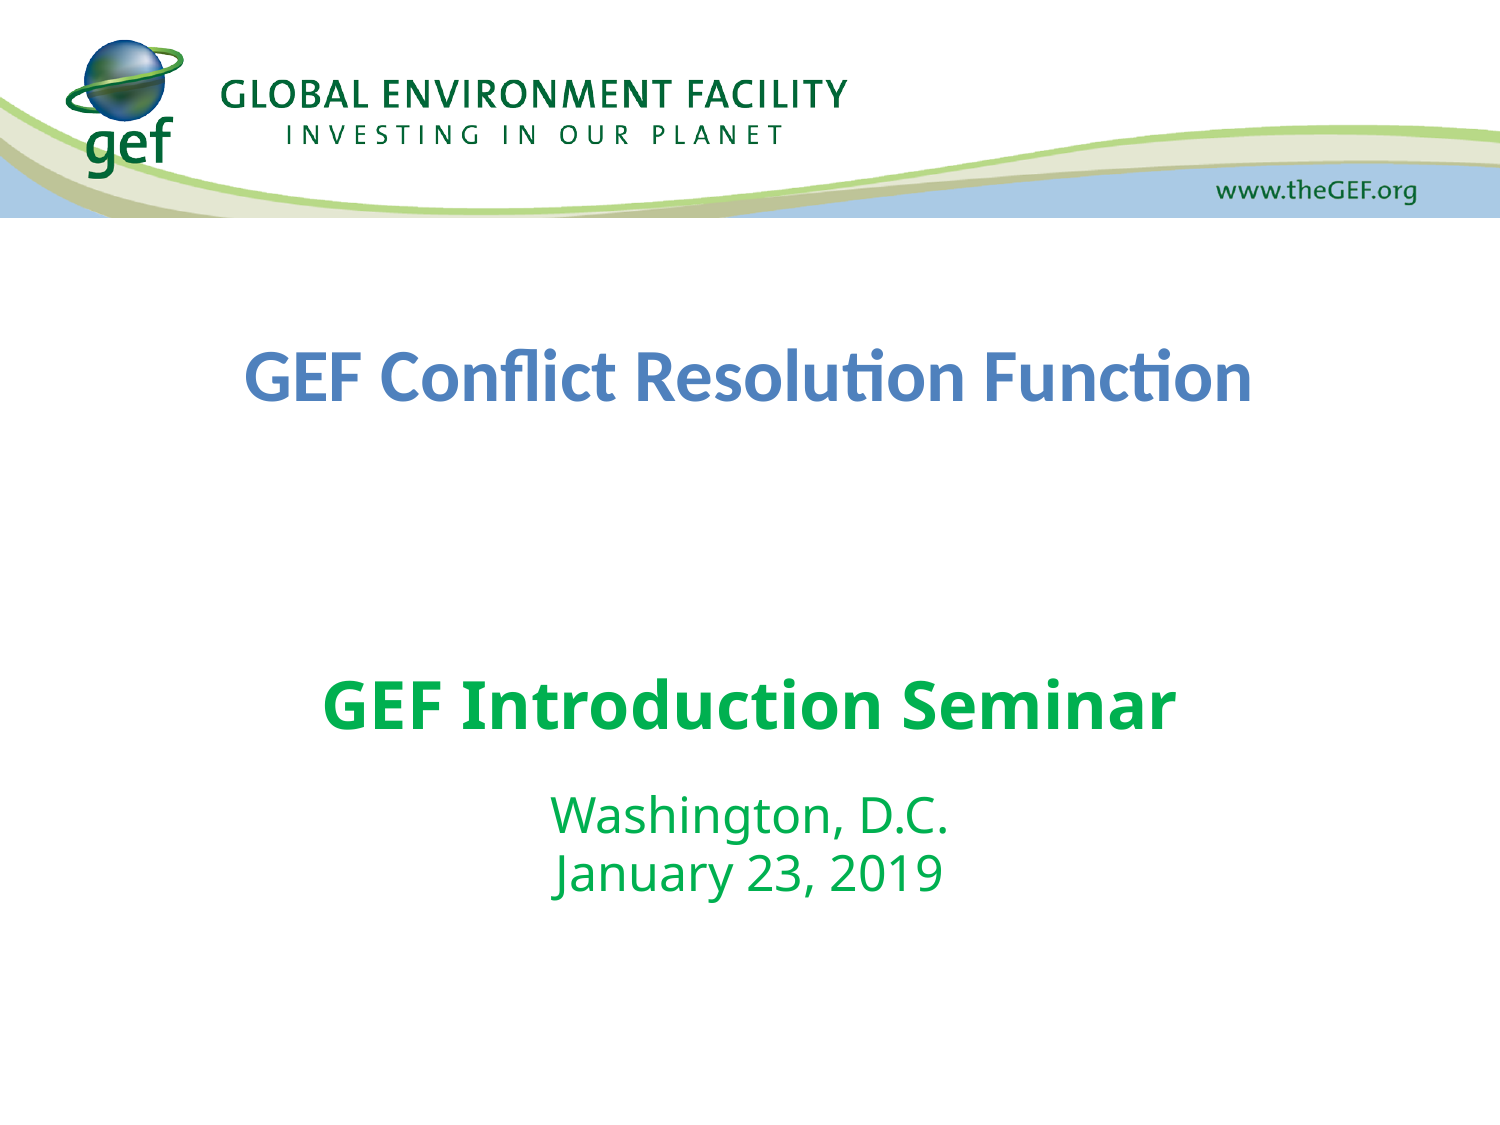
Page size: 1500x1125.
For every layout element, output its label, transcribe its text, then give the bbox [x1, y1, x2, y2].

title GEF Conflict Resolution Function [75, 262, 1425, 550]
picture [0, 12, 1500, 218]
subtitle GEF Introduction Seminar Washington, D.C. January 23, 2019 [225, 587, 1275, 900]
